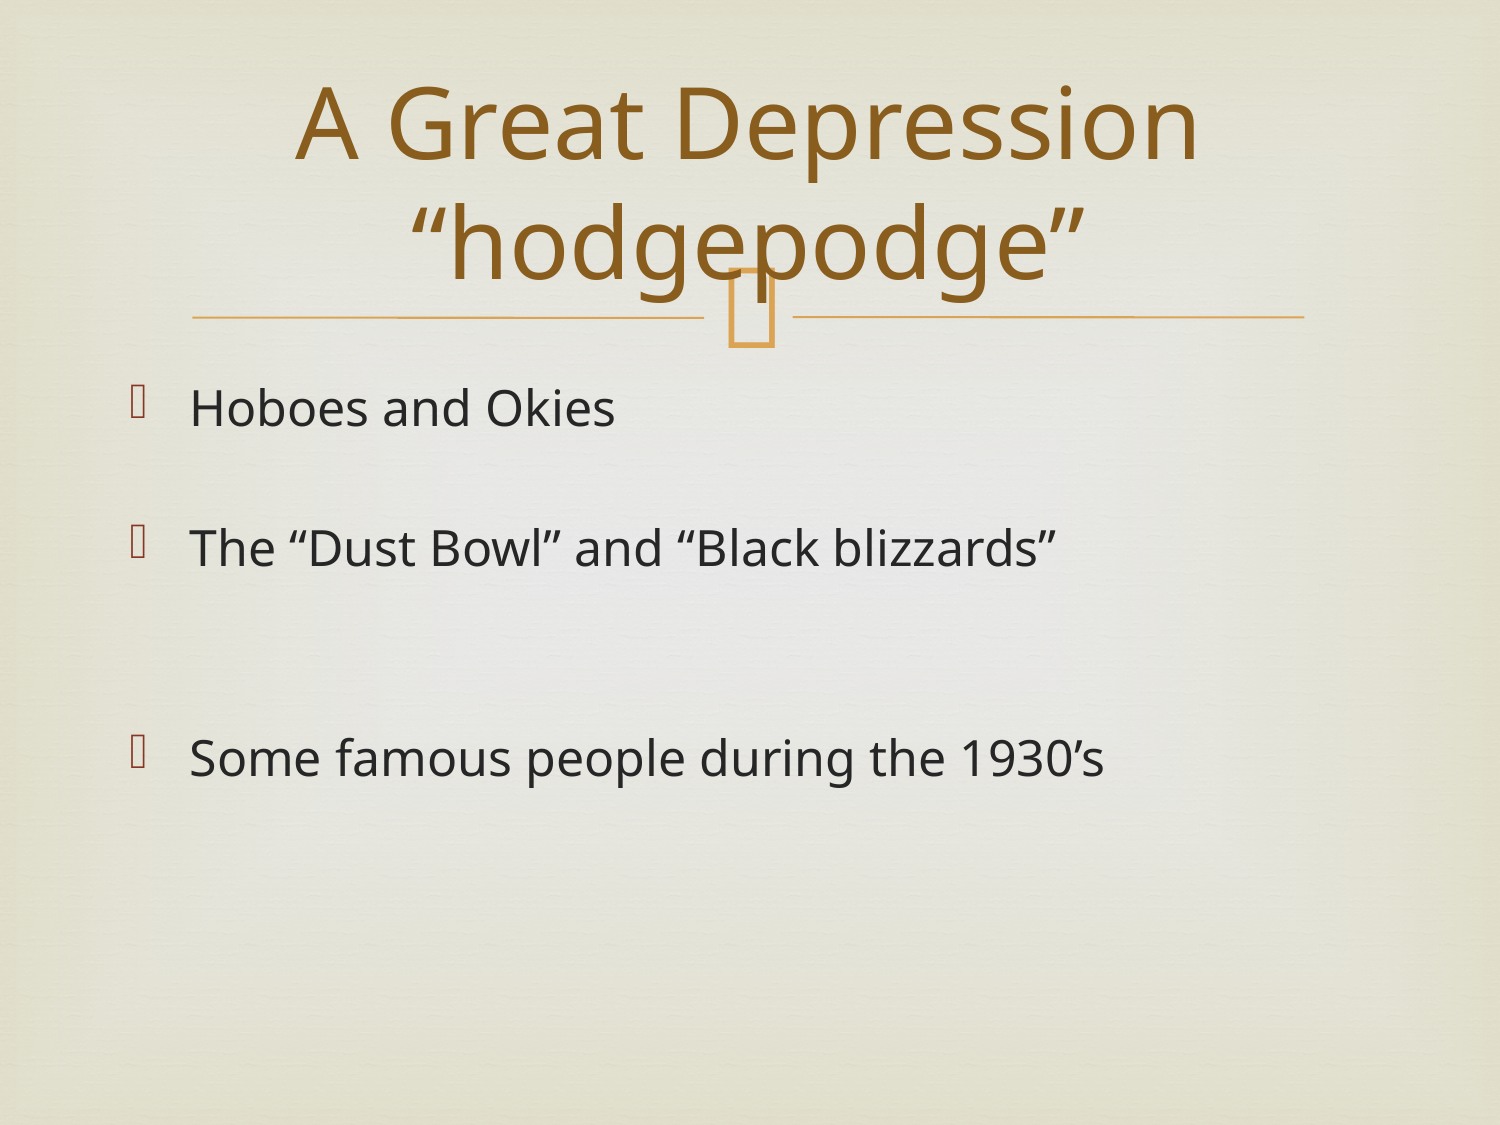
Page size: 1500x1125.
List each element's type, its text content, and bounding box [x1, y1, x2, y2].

list Hoboes and Okies The “Dust Bowl” and “Black blizzards” Some famous people during the 1930’s [114, 368, 1386, 1005]
title A Great Depression “hodgepodge” [112, 93, 1386, 267]
